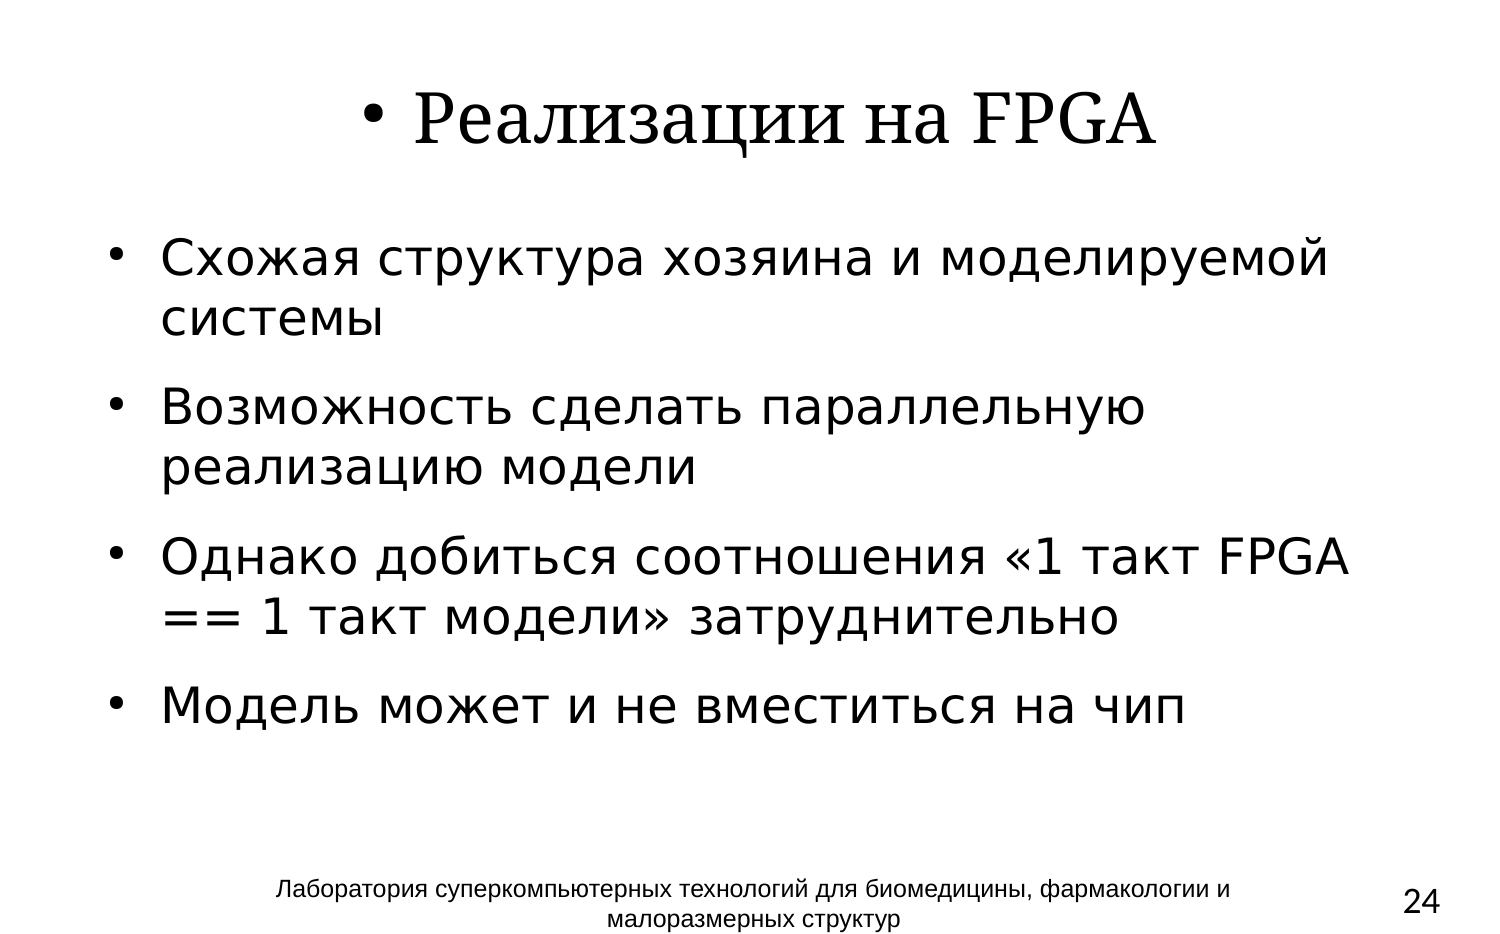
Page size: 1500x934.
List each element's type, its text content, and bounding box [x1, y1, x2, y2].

text_box 24 [1387, 868, 1473, 918]
list Схожая структура хозяина и моделируемой системы Возможность сделать параллельную реализацию модели Однако добиться соотношения «1 такт FPGA == 1 такт модели» затруднительно Модель может и не вместиться на чип [75, 217, 1447, 760]
title Реализации на FPGA [75, 29, 1425, 201]
text_box Лаборатория суперкомпьютерных технологий для биомедицины, фармакологии и малоразмерных структур [171, 864, 1338, 915]
